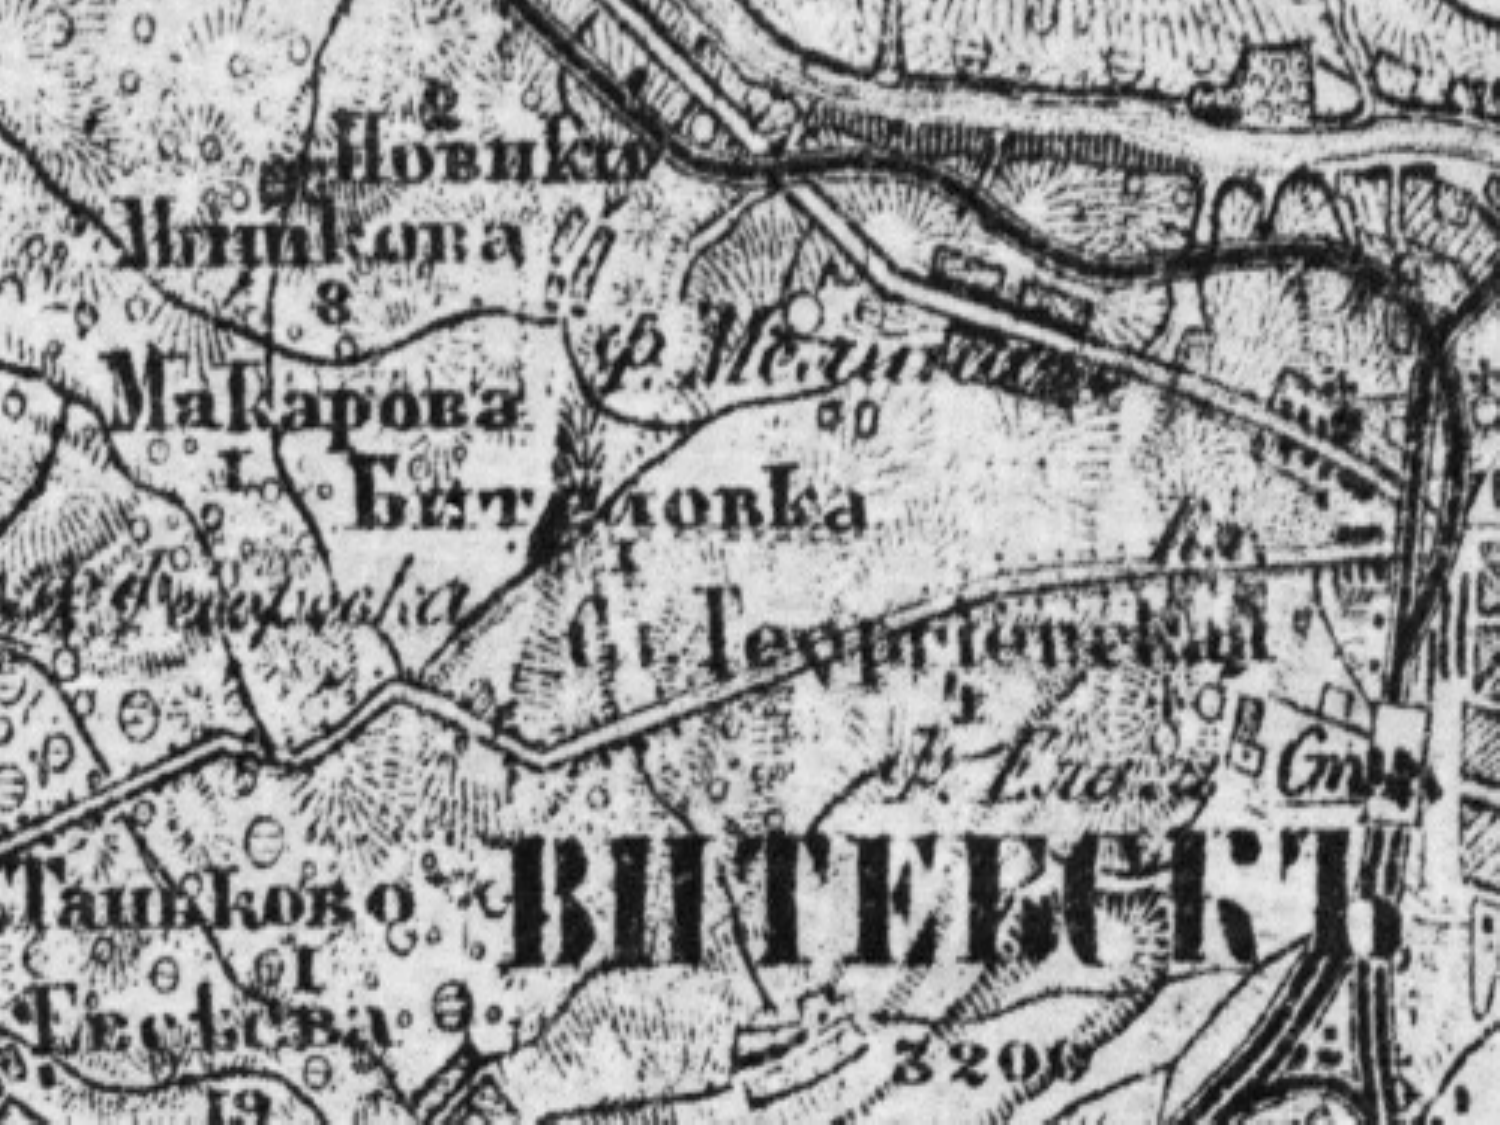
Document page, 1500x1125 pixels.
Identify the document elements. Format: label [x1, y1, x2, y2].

list [0, 0, 1500, 1125]
